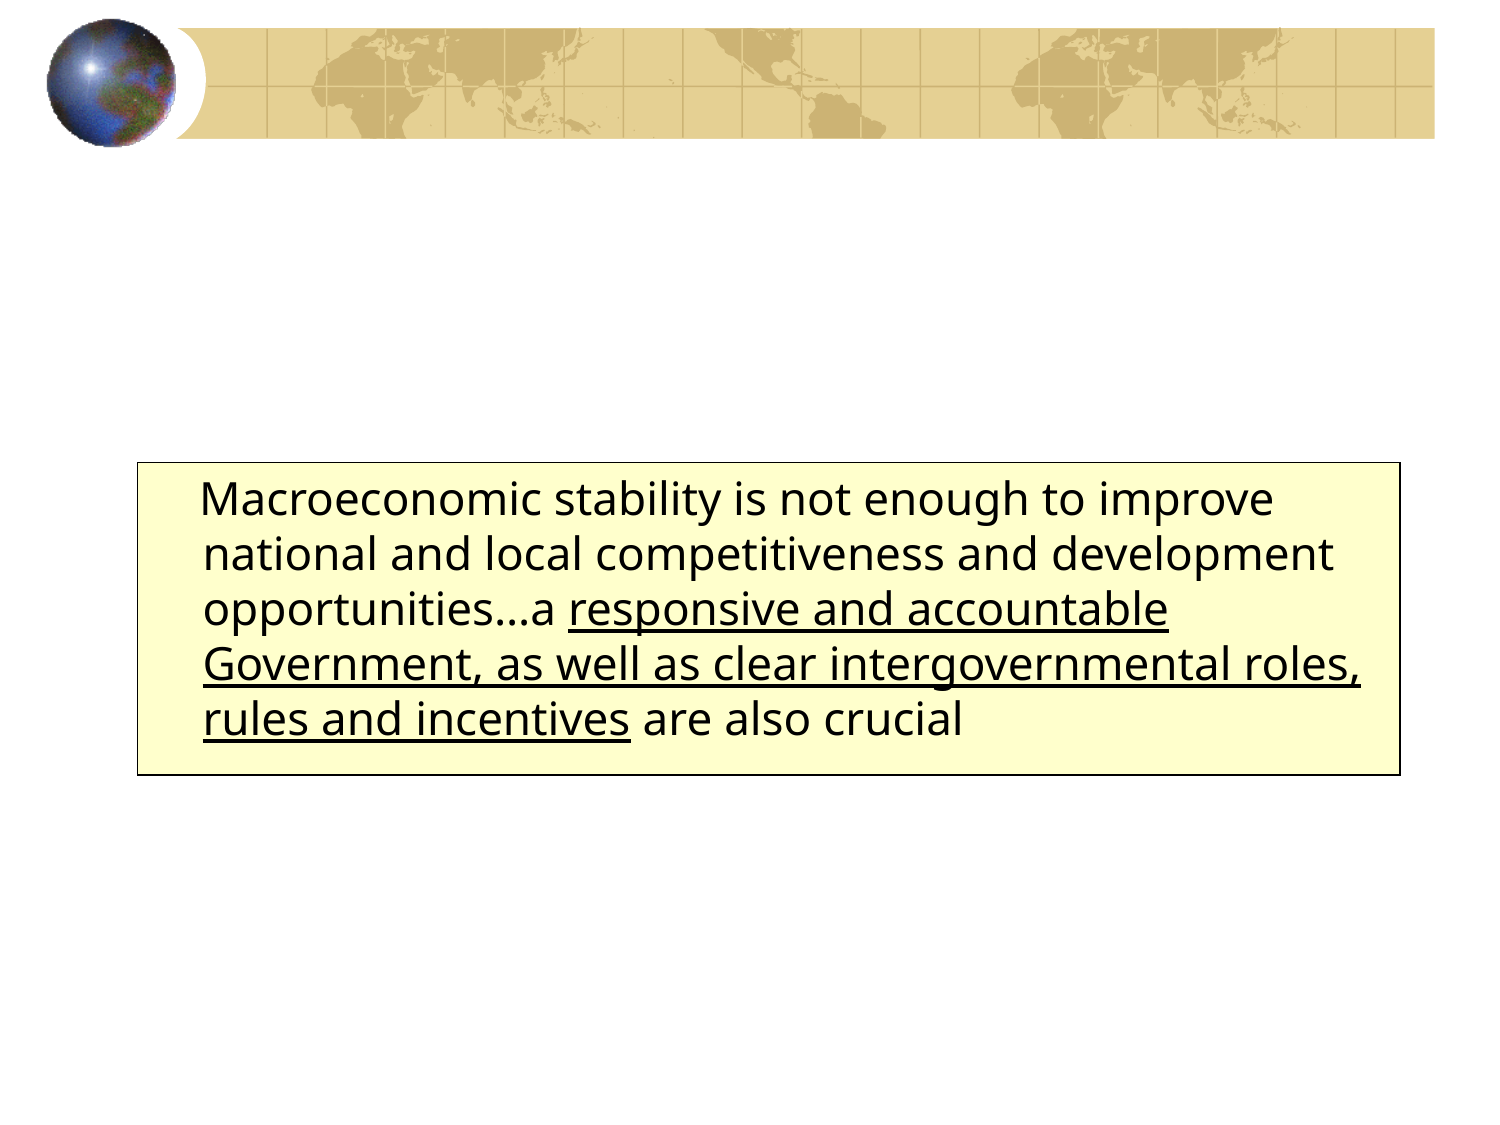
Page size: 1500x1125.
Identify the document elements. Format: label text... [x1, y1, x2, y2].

picture [42, 14, 190, 151]
list Macroeconomic stability is not enough to improve national and local competitiveness and development opportunities…a responsive and accountable Government, as well as clear intergovernmental roles, rules and incentives are also crucial [99, 462, 1438, 801]
